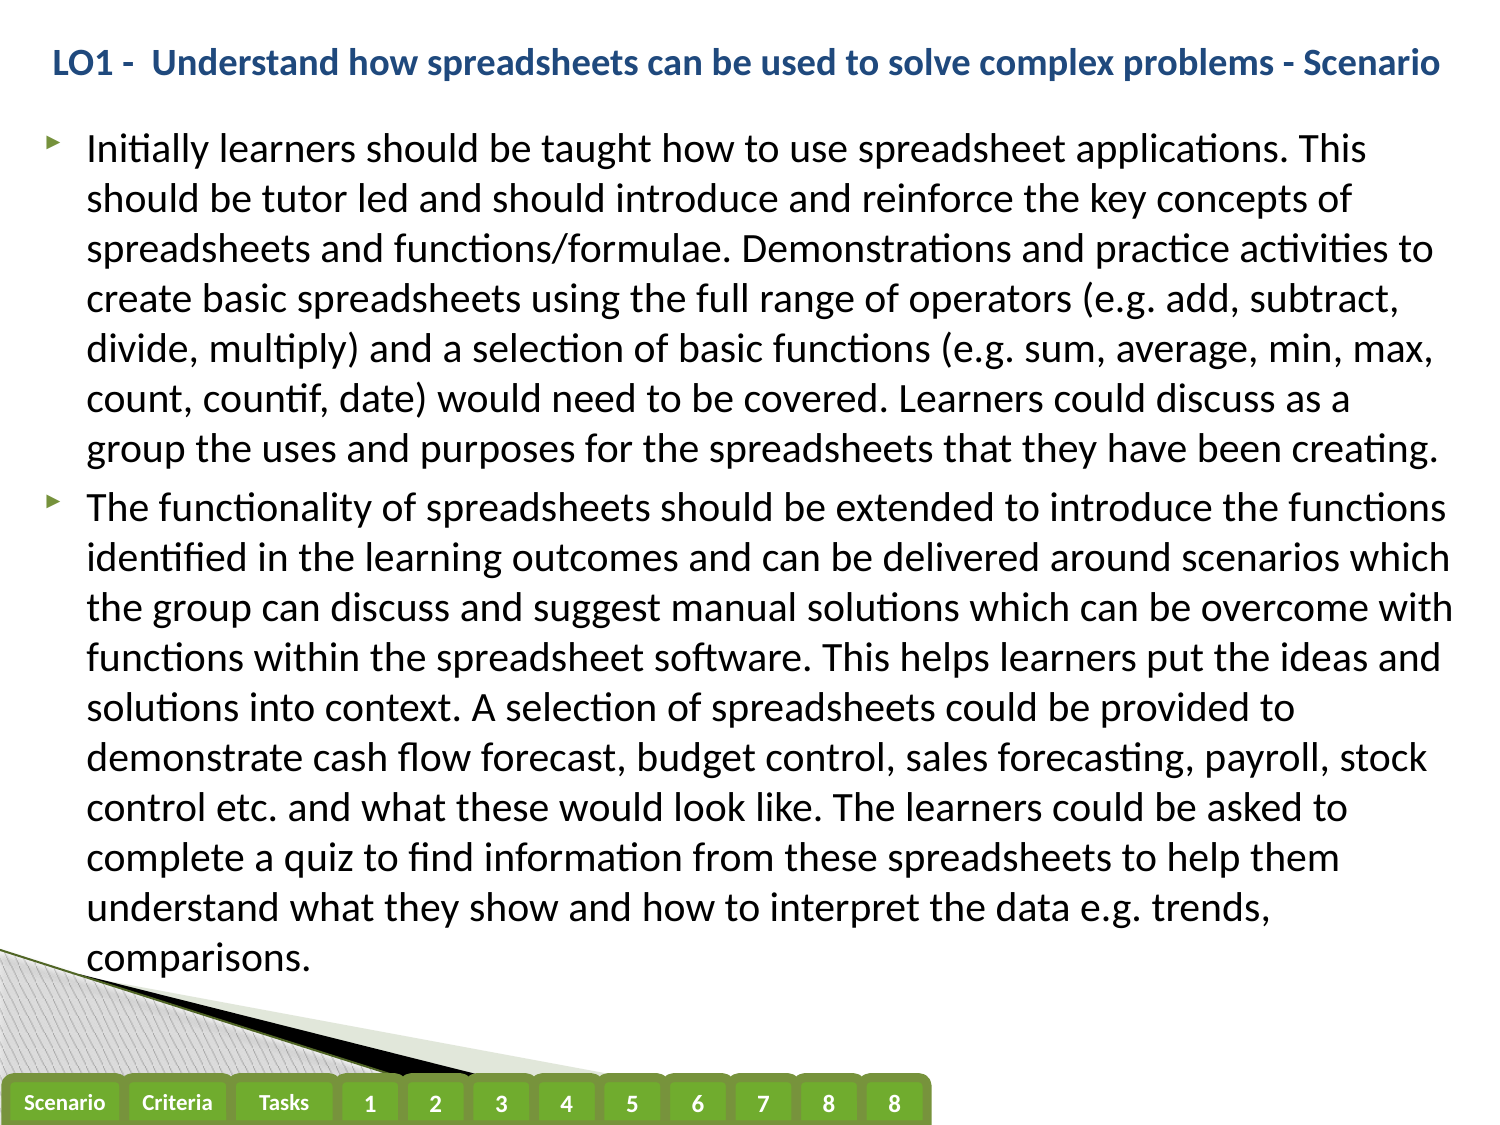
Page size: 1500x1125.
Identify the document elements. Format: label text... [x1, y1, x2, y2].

title LO1 - Understand how spreadsheets can be used to solve complex problems - Scenario [37, 19, 1471, 102]
list Initially learners should be taught how to use spreadsheet applications. This should be tutor led and should introduce and reinforce the key concepts of spreadsheets and functions/formulae. Demonstrations and practice activities to create basic spreadsheets using the full range of operators (e.g. add, subtract, divide, multiply) and a selection of basic functions (e.g. sum, average, min, max, count, countif, date) would need to be covered. Learners could discuss as a group the uses and purposes for the spreadsheets that they have been creating. The functionality of spreadsheets should be extended to introduce the functions identified in the learning outcomes and can be delivered around scenarios which the group can discuss and suggest manual solutions which can be overcome with functions within the spreadsheet software. This helps learners put the ideas and solutions into context. A selection of spreadsheets could be provided to demonstrate cash flow forecast, budget control, sales forecasting, payroll, stock control etc. and what these would look like. The learners could be asked to complete a quiz to find information from these spreadsheets to help them understand what they show and how to interpret the data e.g. trends, comparisons. [29, 113, 1471, 1059]
